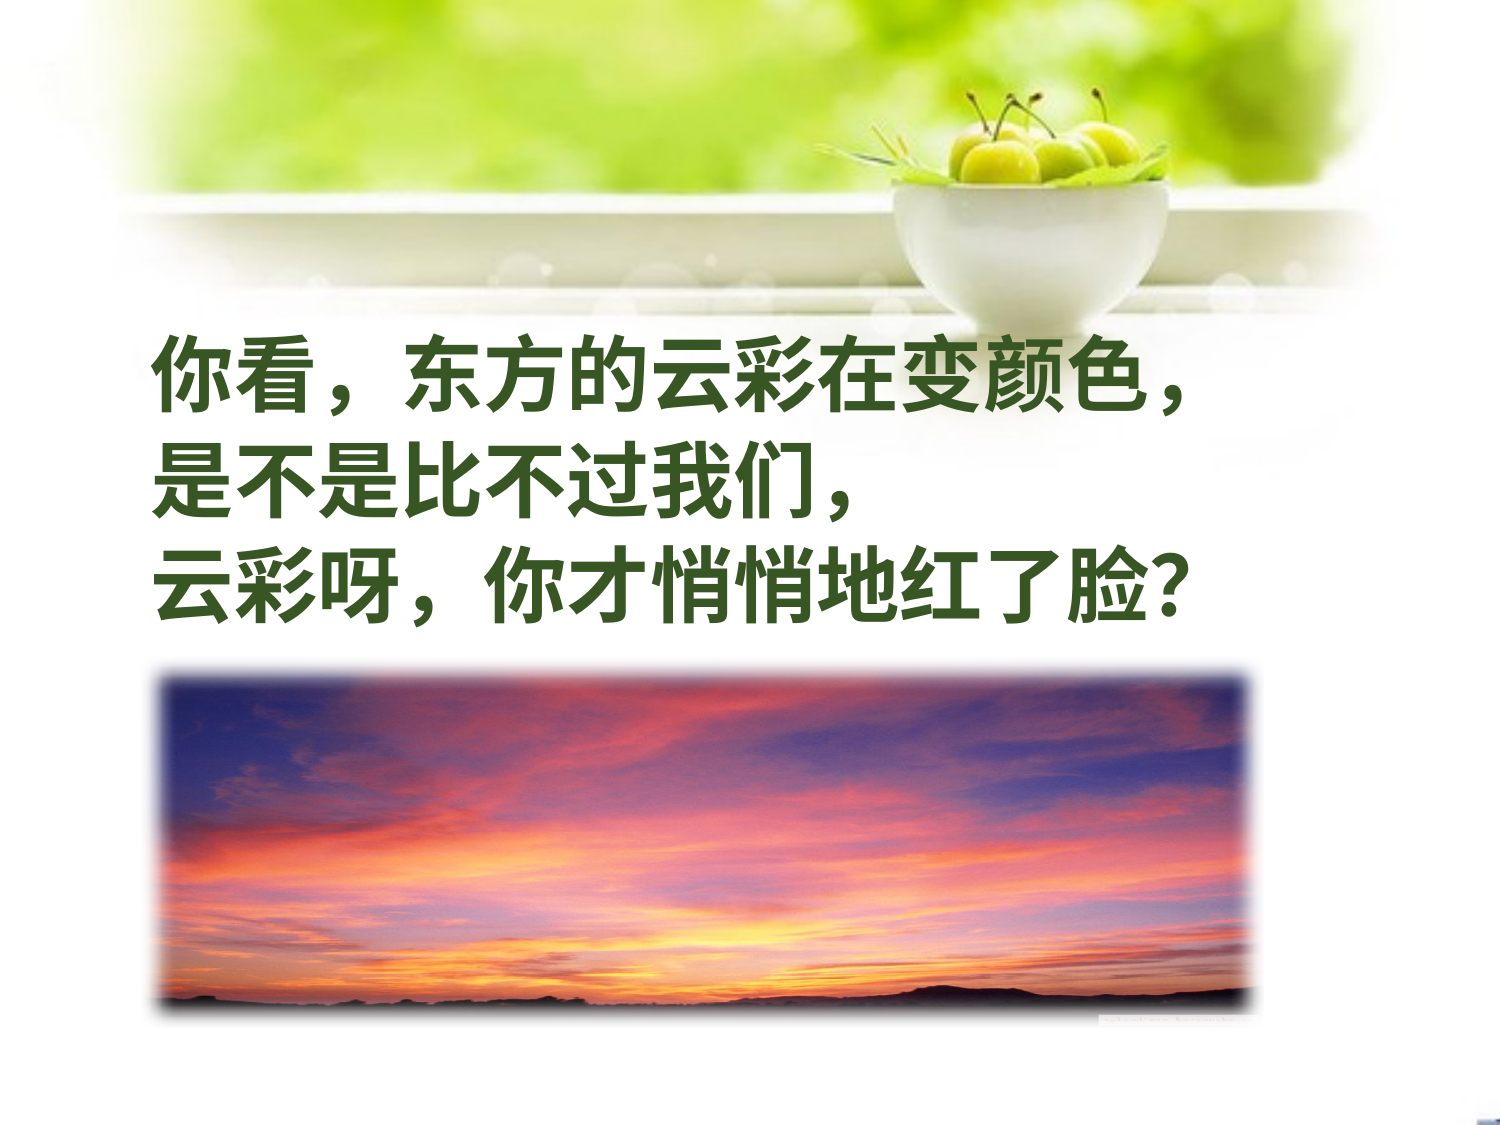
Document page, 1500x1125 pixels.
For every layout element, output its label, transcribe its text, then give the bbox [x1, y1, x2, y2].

picture [0, 0, 1500, 1125]
list 你看，东方的云彩在变颜色， 是不是比不过我们， 云彩呀，你才悄悄地红了脸？ [135, 326, 1500, 870]
